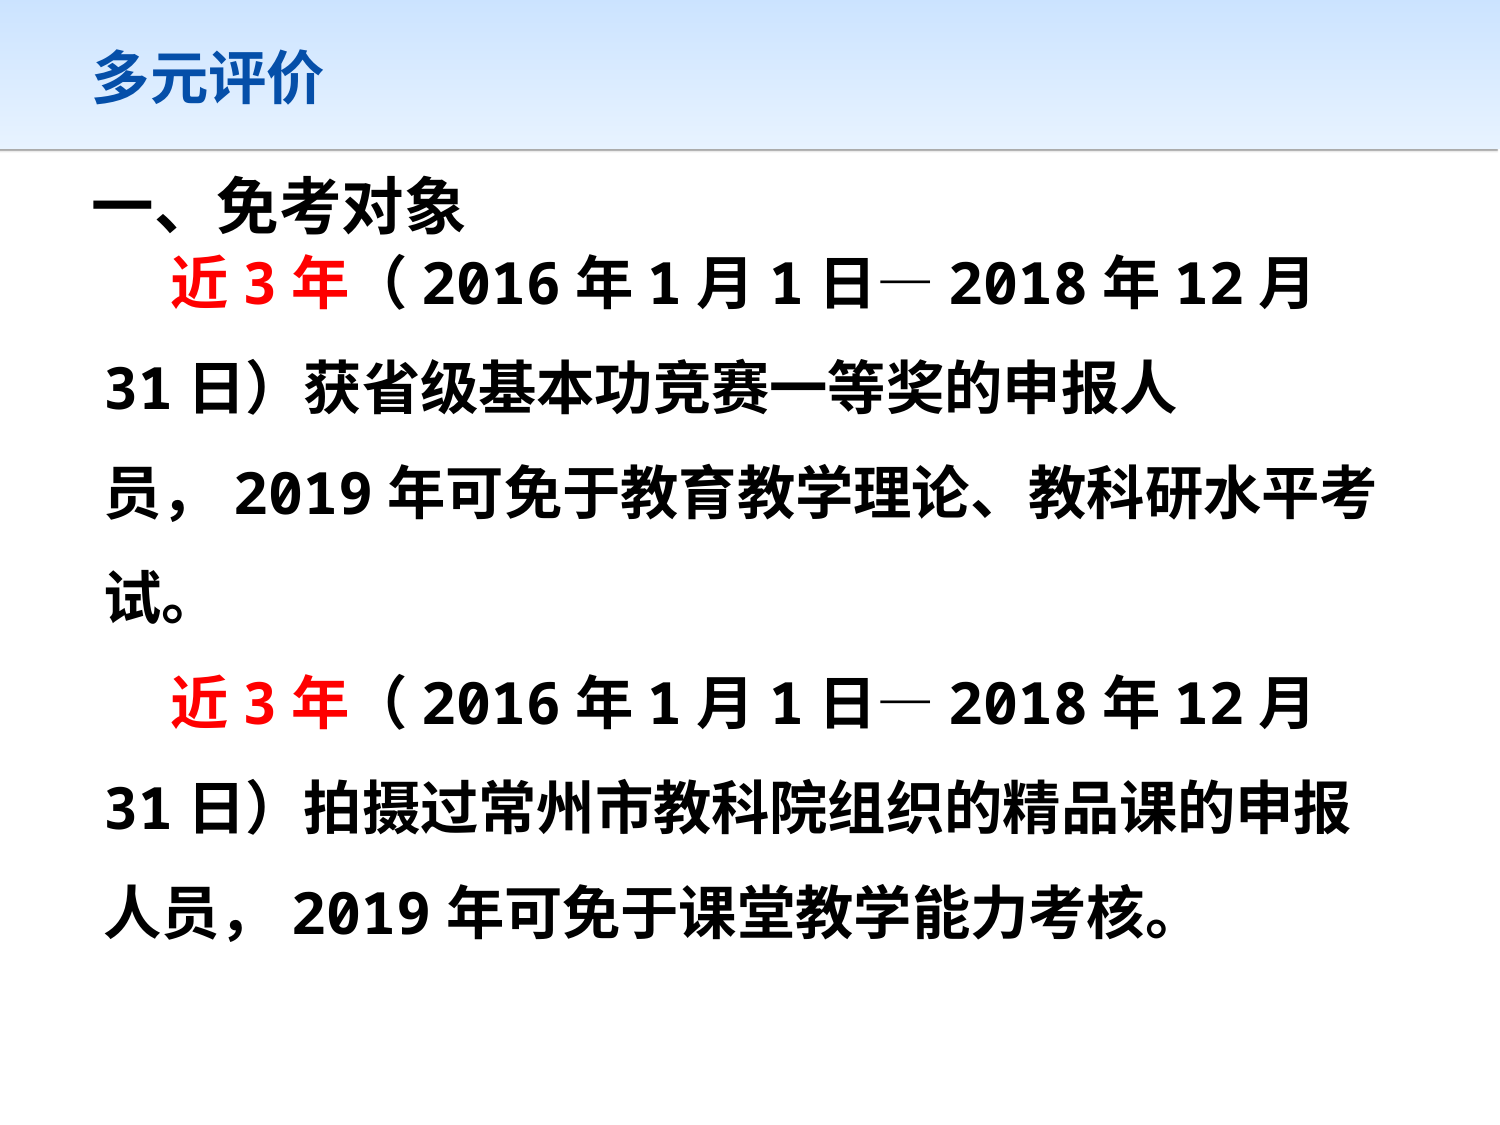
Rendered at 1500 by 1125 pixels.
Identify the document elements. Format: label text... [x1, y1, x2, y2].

title 多元评价 [76, 23, 1424, 131]
list 一、免考对象 [76, 136, 1471, 948]
text_box 近3年（2016年1月1日—2018年12月31日）获省级基本功竞赛一等奖的申报人员，2019年可免于教育教学理论、教科研水平考试。 近3年（2016年1月1日—2018年12月31日）拍摄过常州市教科院组织的精品课的申报人员，2019年可免于课堂教学能力考核。 [88, 203, 1398, 953]
